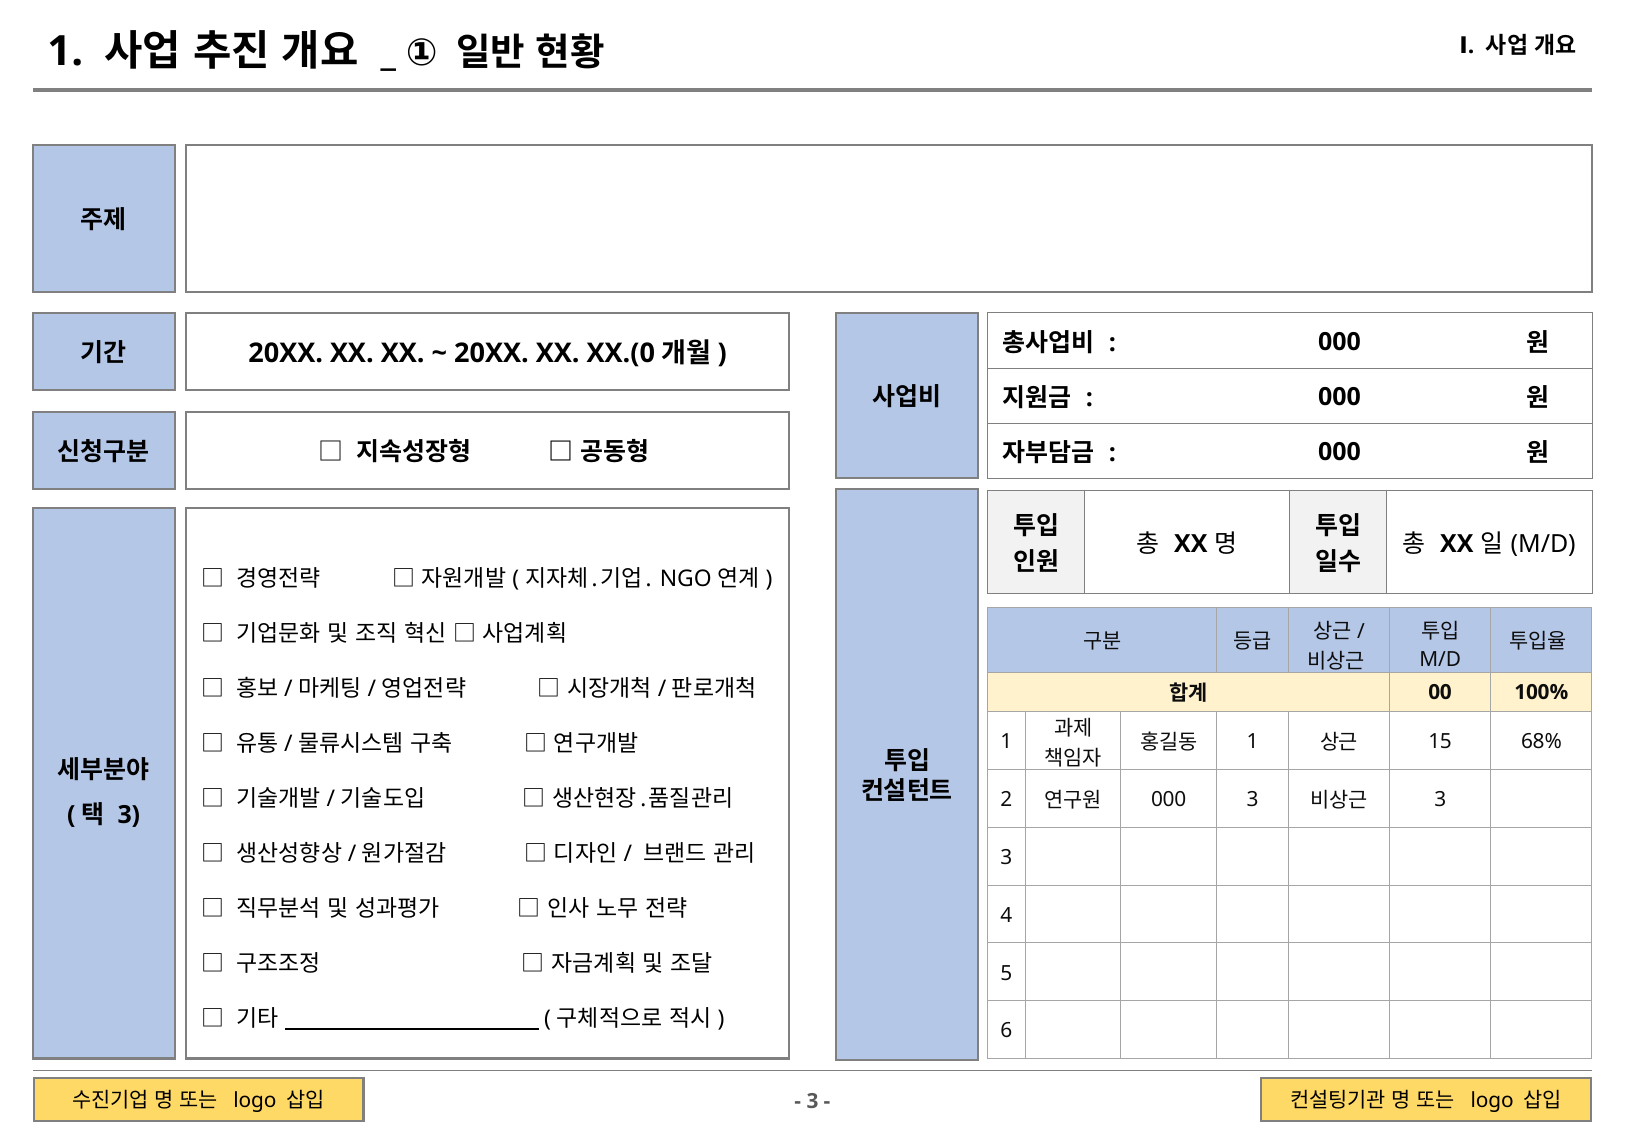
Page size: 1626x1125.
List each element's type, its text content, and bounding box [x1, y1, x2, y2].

table_cell 00 [1390, 673, 1490, 711]
table_cell 3 [988, 828, 1025, 885]
table_cell [1026, 828, 1120, 885]
table_header 총 XX명 [1085, 491, 1289, 593]
table_header 투입율 [1491, 608, 1591, 672]
table_cell [1121, 886, 1216, 942]
table_cell [1491, 770, 1591, 827]
text_box 1. 사업 추진 개요 _ ① 일반 현황 [32, 16, 1061, 81]
table_cell [1026, 943, 1120, 1000]
table_cell 1 [1217, 712, 1288, 769]
table_cell 000 [1168, 369, 1511, 423]
table_cell [1390, 1001, 1490, 1058]
table_cell [1217, 886, 1288, 942]
table_cell 상근 [1289, 712, 1389, 769]
table_cell 지원금 : [988, 369, 1168, 423]
text_box 세부분야 (택 3) [32, 507, 176, 1060]
text_box Ⅰ. 사업 개요 [1308, 23, 1593, 66]
table_cell 6 [988, 1001, 1025, 1058]
table_cell [1390, 828, 1490, 885]
text_box 투입 컨설턴트 [835, 488, 979, 1061]
table_header 투입 M/D [1390, 608, 1490, 672]
table_header 투입 일수 [1290, 491, 1386, 593]
table_cell [1491, 1001, 1591, 1058]
table_cell 3 [1217, 770, 1288, 827]
table_cell 과제 책임자 [1026, 712, 1120, 769]
table_cell [1289, 1001, 1389, 1058]
table_cell 합계 [988, 673, 1389, 711]
text_box □ 지속성장형 □ 공동형 [185, 411, 790, 490]
table_cell [1026, 886, 1120, 942]
table_cell [1217, 1001, 1288, 1058]
table_cell 000 [1168, 424, 1511, 478]
table_cell [1121, 828, 1216, 885]
table_cell [1217, 943, 1288, 1000]
text_box 신청구분 [32, 411, 176, 490]
table_header 투입 인원 [988, 491, 1084, 593]
table_cell 15 [1390, 712, 1490, 769]
table_cell [1121, 1001, 1216, 1058]
table_cell [1217, 828, 1288, 885]
table_cell [1491, 943, 1591, 1000]
text_box 20XX. XX. XX. ~ 20XX. XX. XX.(0개월) [185, 312, 790, 391]
table_header 총 XX일(M/D) [1387, 491, 1592, 593]
table_cell 1 [988, 712, 1025, 769]
table_cell 연구원 [1026, 770, 1120, 827]
text_box 기간 [32, 312, 176, 391]
table_cell 2 [988, 770, 1025, 827]
text_box [185, 144, 1593, 293]
table_cell 3 [1390, 770, 1490, 827]
text_box □ 경영전략 □ 자원개발(지자체․기업․NGO연계) □ 기업문화 및 조직 혁신 □ 사업계획 □ 홍보/마케팅/영업전략 □ 시장개척/판로개척 □ 유통/물류시스템 구축 □ 연구개발 □ 기술개발/기술도입 □ 생산현장․품질관리 □ 생산성향상/원가절감 □ 디자인/ 브랜드 관리 □ 직무분석 및 성과평가 □ 인사 노무 전략 □ 구조조정 □ 자금계획 및 조달 □ 기타 (구체적으로 적시) [185, 507, 790, 1060]
table_cell 원 [1511, 424, 1592, 478]
table_cell [1289, 828, 1389, 885]
table_header 구분 [988, 608, 1216, 672]
text_box 사업비 [835, 312, 979, 479]
table_header 000 [1168, 313, 1511, 368]
table_cell [1289, 943, 1389, 1000]
text_box 주제 [32, 144, 176, 293]
table_cell 비상근 [1289, 770, 1389, 827]
table_header 상근/ 비상근 [1289, 608, 1389, 672]
table_cell [1390, 943, 1490, 1000]
table_cell 원 [1511, 369, 1592, 423]
table_cell 자부담금 : [988, 424, 1168, 478]
table_cell 홍길동 [1121, 712, 1216, 769]
table_header 등급 [1217, 608, 1288, 672]
table_cell 100% [1491, 673, 1591, 711]
table_cell [1026, 1001, 1120, 1058]
table_cell [1491, 886, 1591, 942]
table_header 총사업비 : [988, 313, 1168, 368]
table_cell 68% [1491, 712, 1591, 769]
table_cell [1289, 886, 1389, 942]
table_cell 000 [1121, 770, 1216, 827]
table_cell 4 [988, 886, 1025, 942]
table_cell [1491, 828, 1591, 885]
table_header 원 [1511, 313, 1592, 368]
table_cell [1121, 943, 1216, 1000]
table_cell 5 [988, 943, 1025, 1000]
table_cell [1390, 886, 1490, 942]
